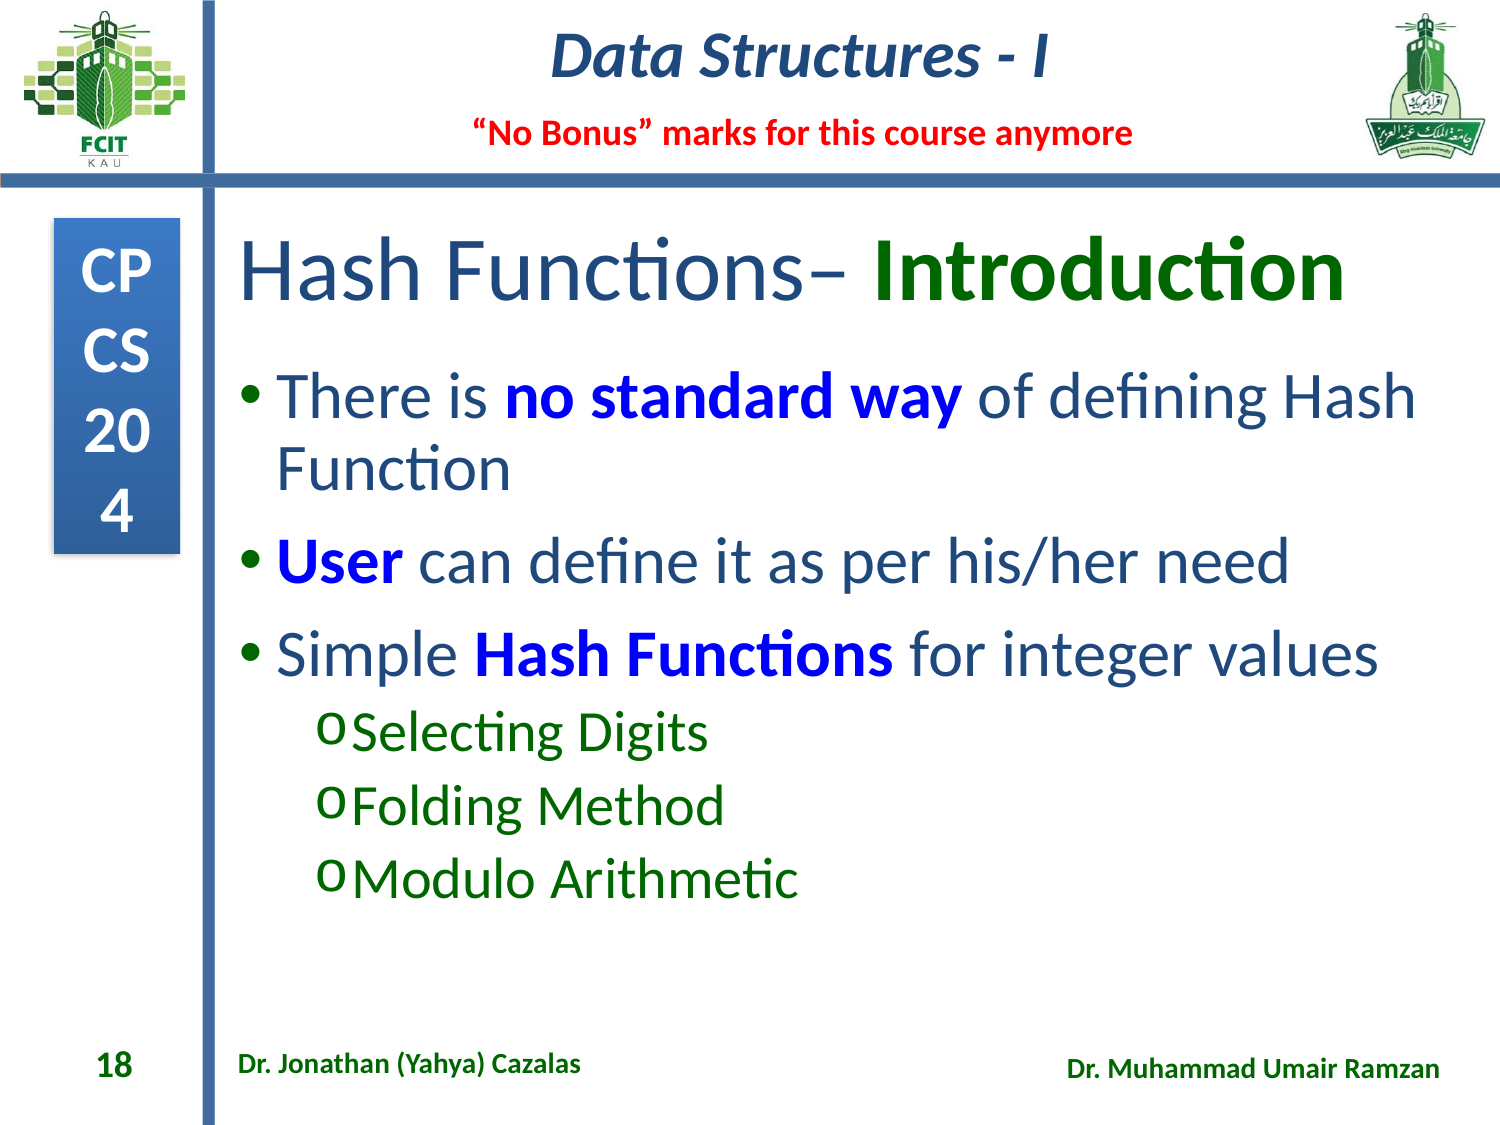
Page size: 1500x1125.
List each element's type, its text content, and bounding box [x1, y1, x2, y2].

list There is no standard way of defining Hash Function User can define it as per his/her need Simple Hash Functions for integer values Selecting Digits Folding Method Modulo Arithmetic [223, 353, 1484, 1014]
picture [24, 6, 185, 167]
picture [1361, 11, 1487, 162]
title Hash Functions– Introduction [223, 204, 1484, 337]
slide_number 18 [35, 1032, 193, 1092]
